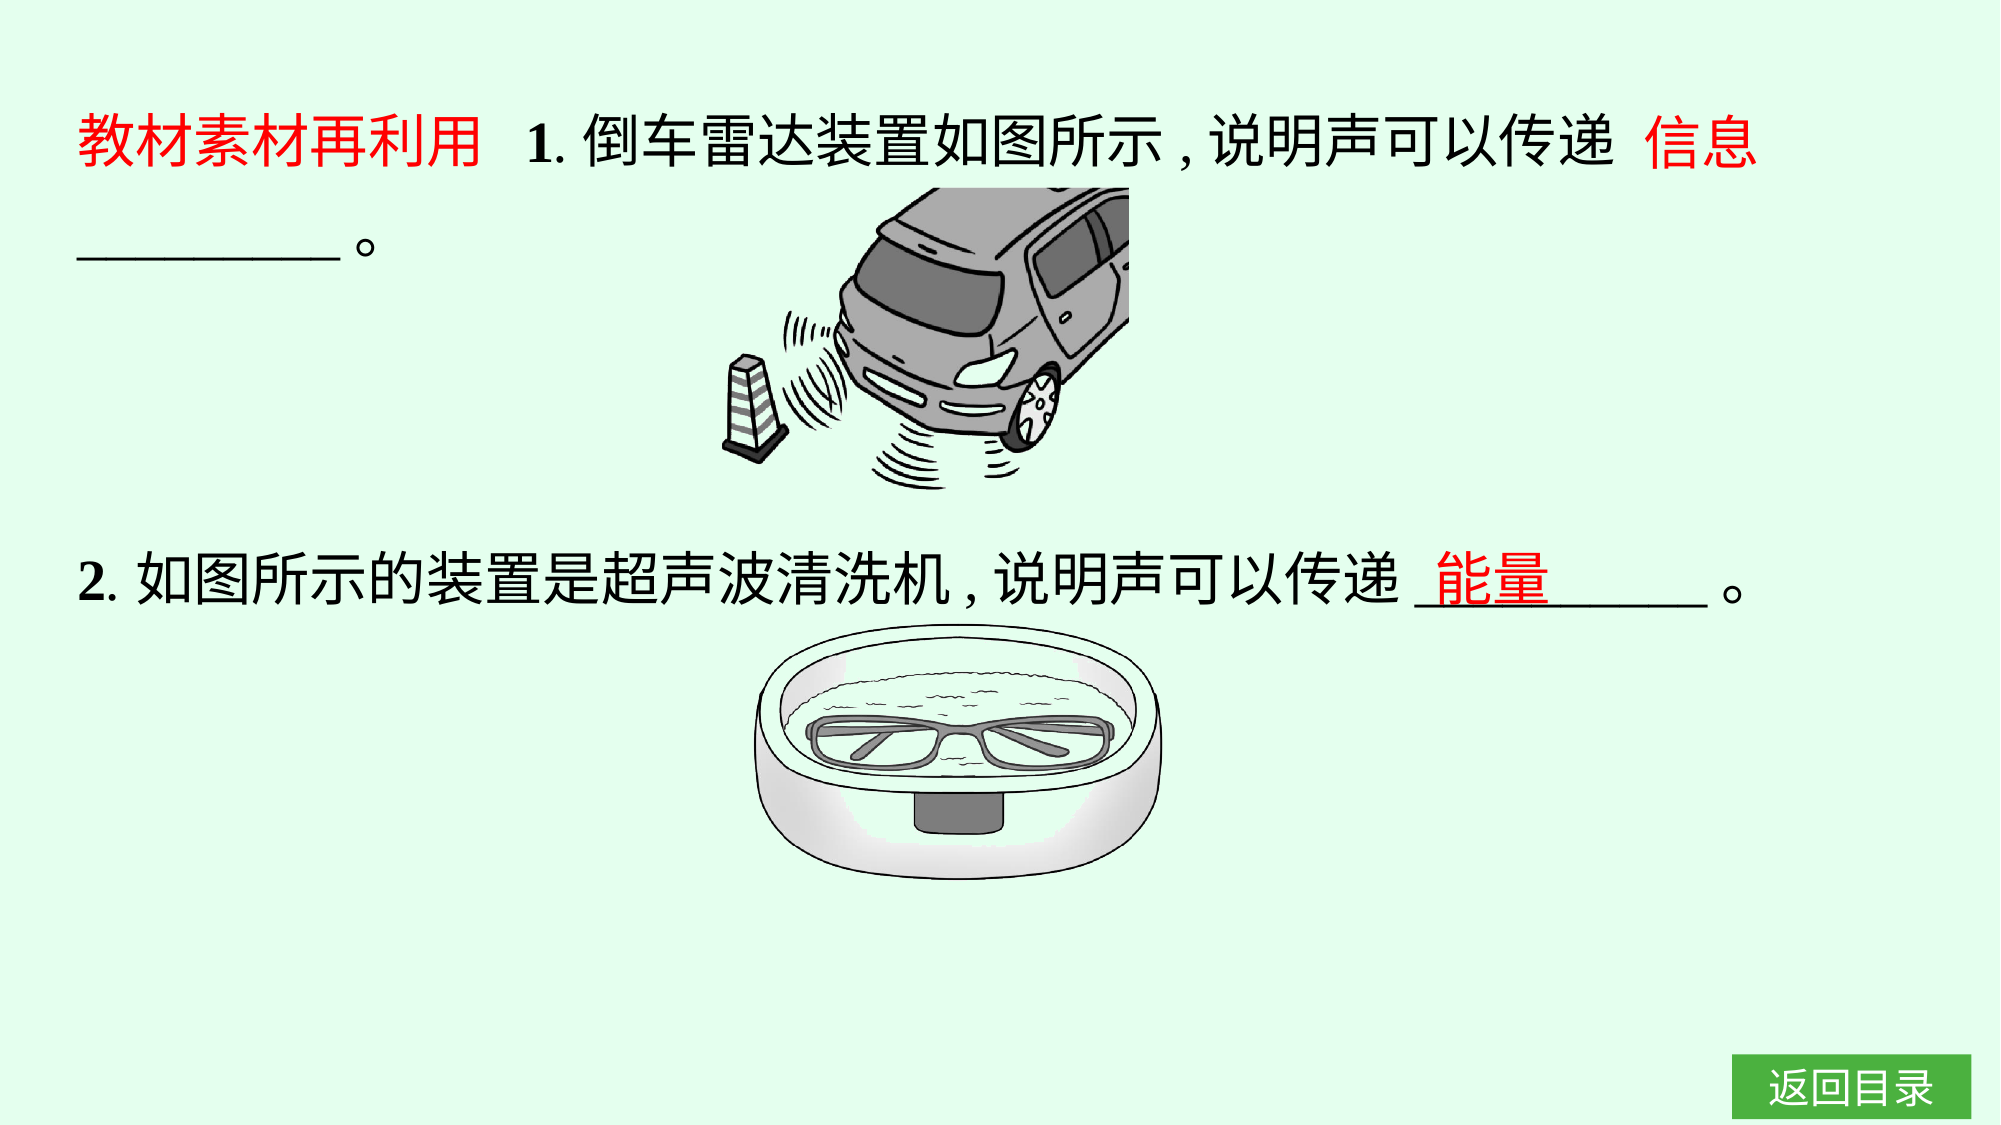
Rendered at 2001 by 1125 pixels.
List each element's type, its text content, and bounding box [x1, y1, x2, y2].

text_box 信息 [1628, 77, 1788, 184]
text_box 教材素材再利用 1.倒车雷达装置如图所示,说明声可以传递_________。 [62, 76, 1938, 273]
text_box 2.如图所示的装置是超声波清洗机,说明声可以传递__________。 [62, 514, 1419, 620]
text_box 能量 [1419, 514, 1579, 620]
text_box 2.如图所示的装置是超声波清洗机,说明声可以传递__________。 [1579, 514, 1938, 620]
picture [711, 183, 1133, 493]
picture [742, 615, 1171, 884]
